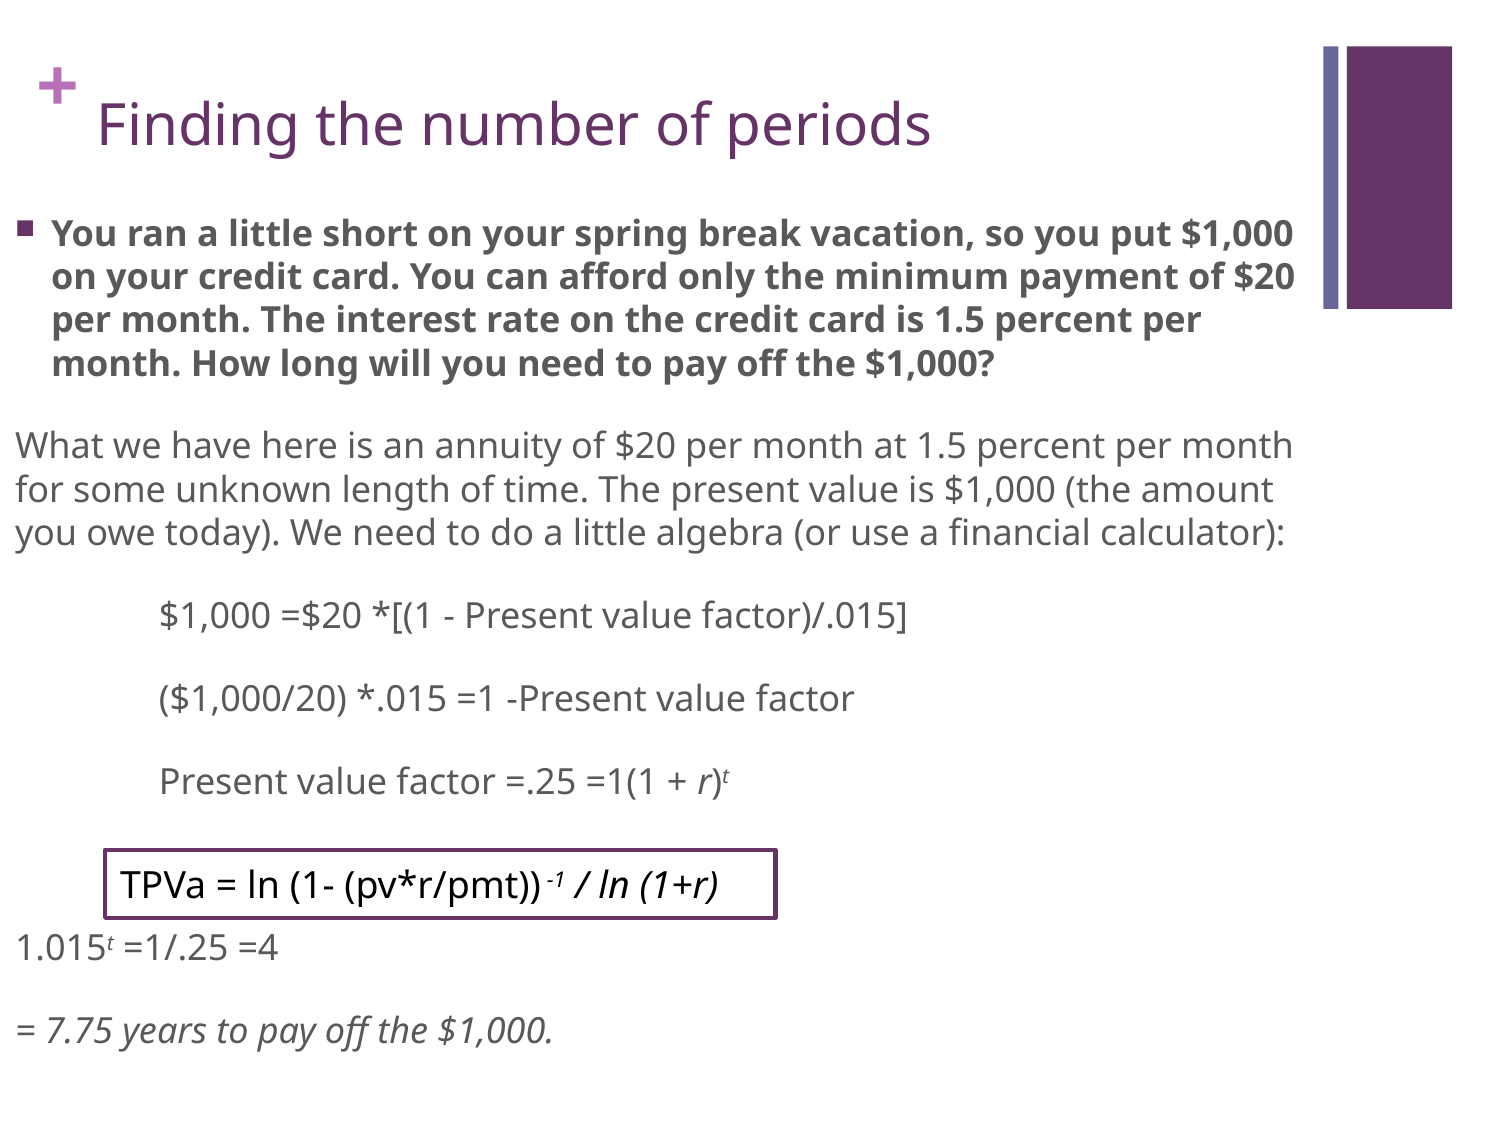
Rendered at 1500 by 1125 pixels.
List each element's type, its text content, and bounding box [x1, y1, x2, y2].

list You ran a little short on your spring break vacation, so you put $1,000 on your credit card. You can afford only the minimum payment of $20 per month. The interest rate on the credit card is 1.5 percent per month. How long will you need to pay off the $1,000? What we have here is an annuity of $20 per month at 1.5 percent per month for some unknown length of time. The present value is $1,000 (the amount you owe today). We need to do a little algebra (or use a financial calculator): $1,000 =$20 *[(1 - Present value factor)/.015] ($1,000/20) *.015 =1 -Present value factor Present value factor =.25 =1(1 + r)t 1.015t =1/.25 =4 = 7.75 years to pay off the $1,000. [0, 203, 1322, 1102]
text_box TPVa = ln (1- (pv*r/pmt)) -1 / ln (1+r) [103, 848, 778, 920]
title Finding the number of periods [81, 79, 1322, 203]
